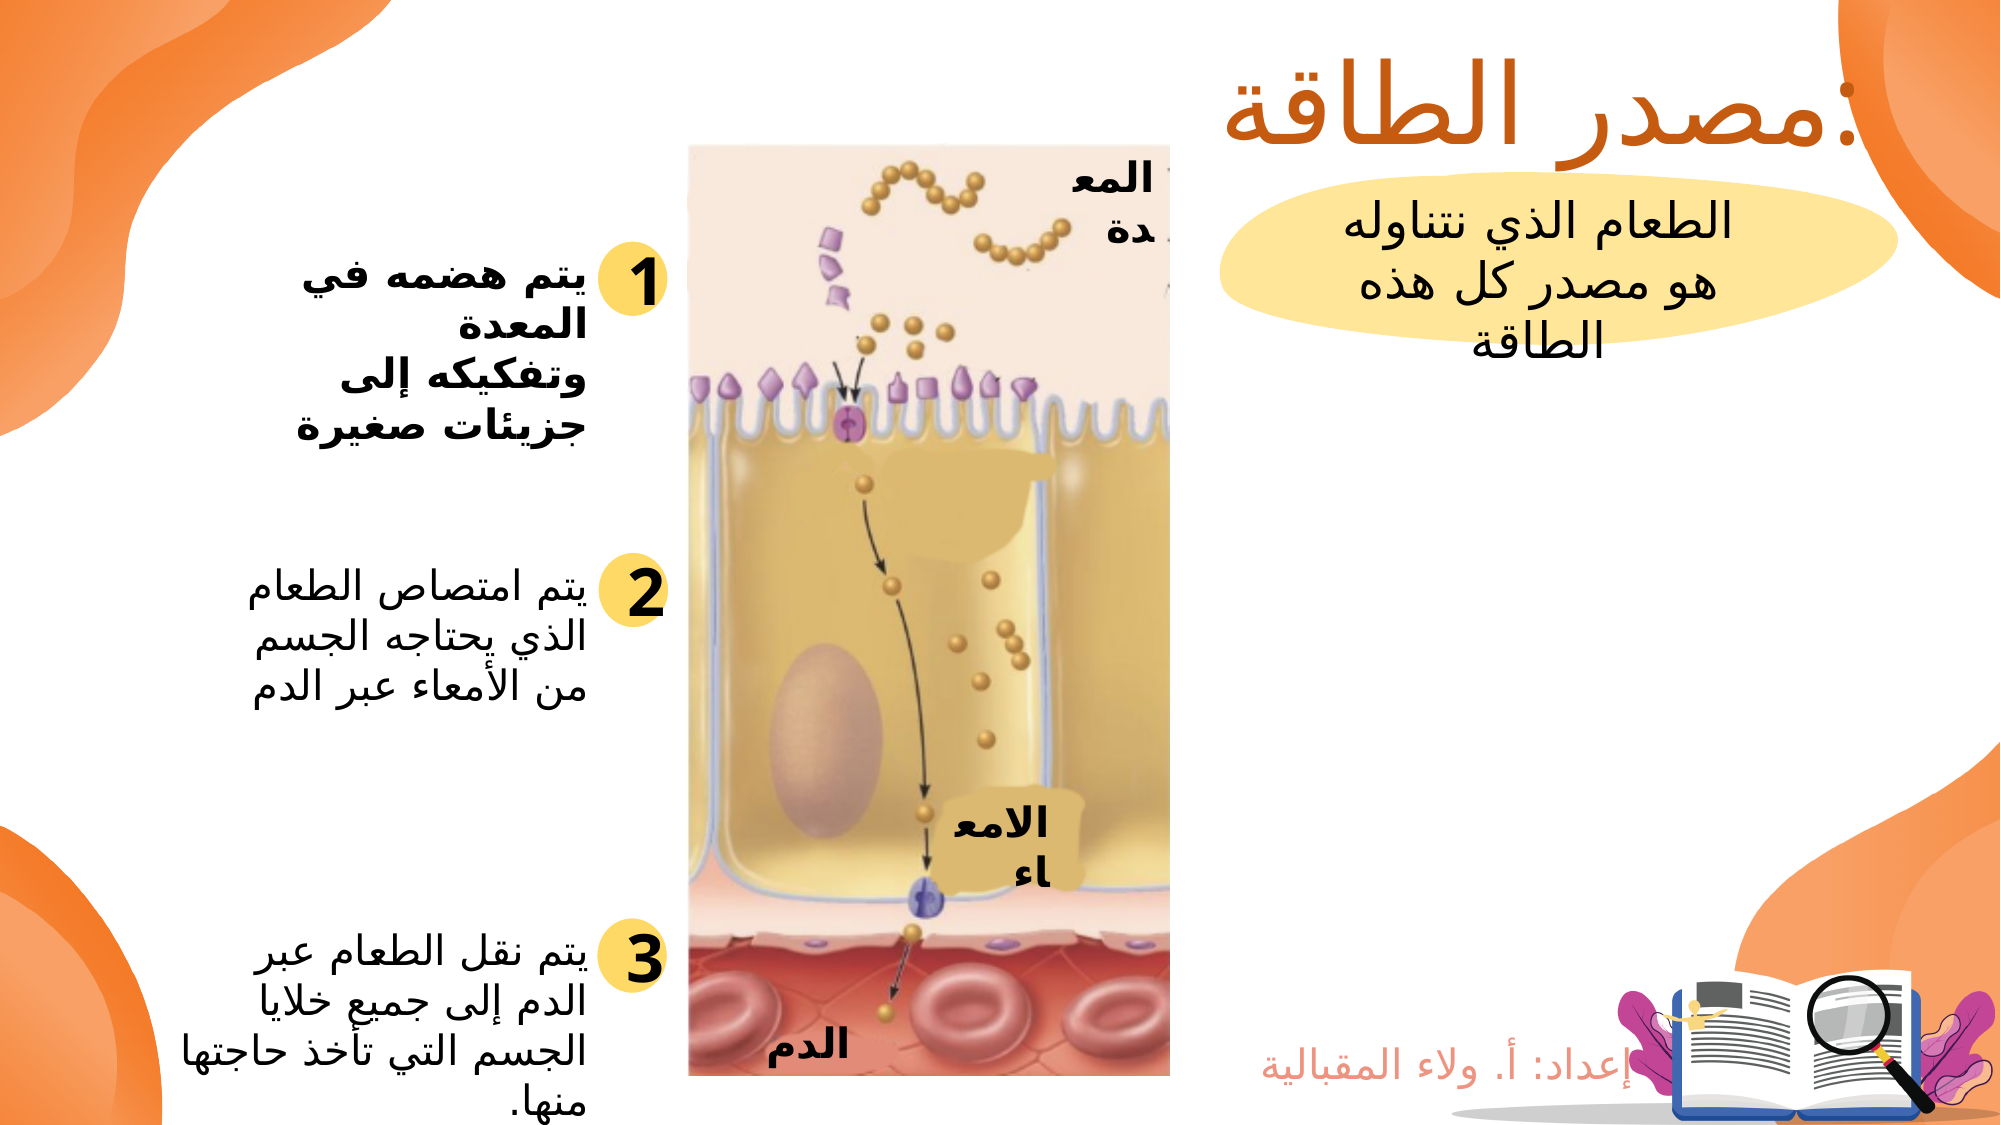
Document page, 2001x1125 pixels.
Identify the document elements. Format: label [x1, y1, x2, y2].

text_box [1206, 172, 2000, 345]
picture [0, 0, 2000, 1125]
text_box [687, 143, 1170, 1076]
text_box [204, 239, 669, 357]
text_box [159, 916, 669, 1033]
text_box [173, 551, 670, 668]
